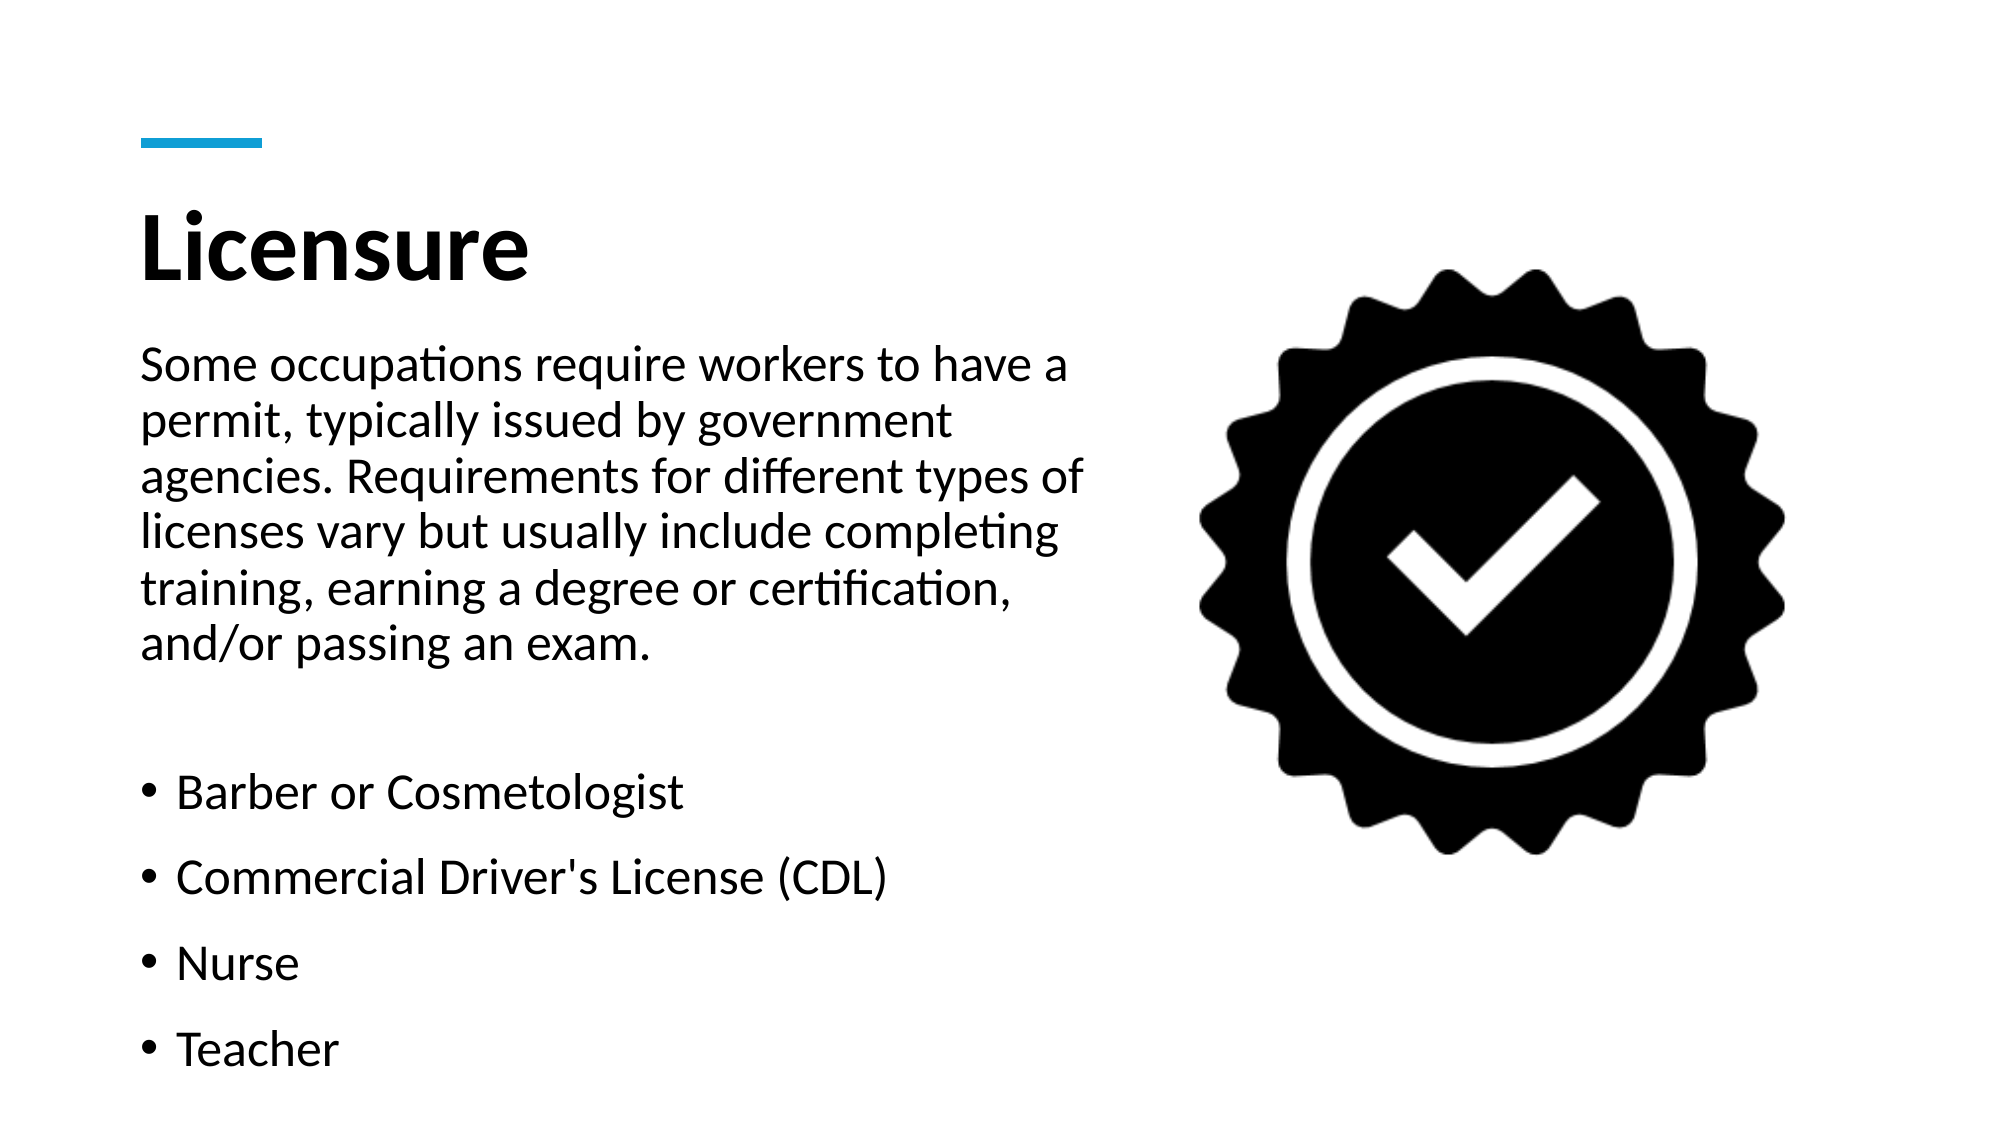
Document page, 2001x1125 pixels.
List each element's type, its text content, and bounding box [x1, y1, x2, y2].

picture [1113, 183, 1872, 942]
title Licensure [124, 186, 920, 329]
list Some occupations require workers to have a permit, typically issued by government agencies. Requirements for different types of licenses vary but usually include completing training, earning a degree or certification, and/or passing an exam. Barber or Cosmetologist Commercial Driver's License (CDL) Nurse Teacher [124, 329, 1114, 1087]
